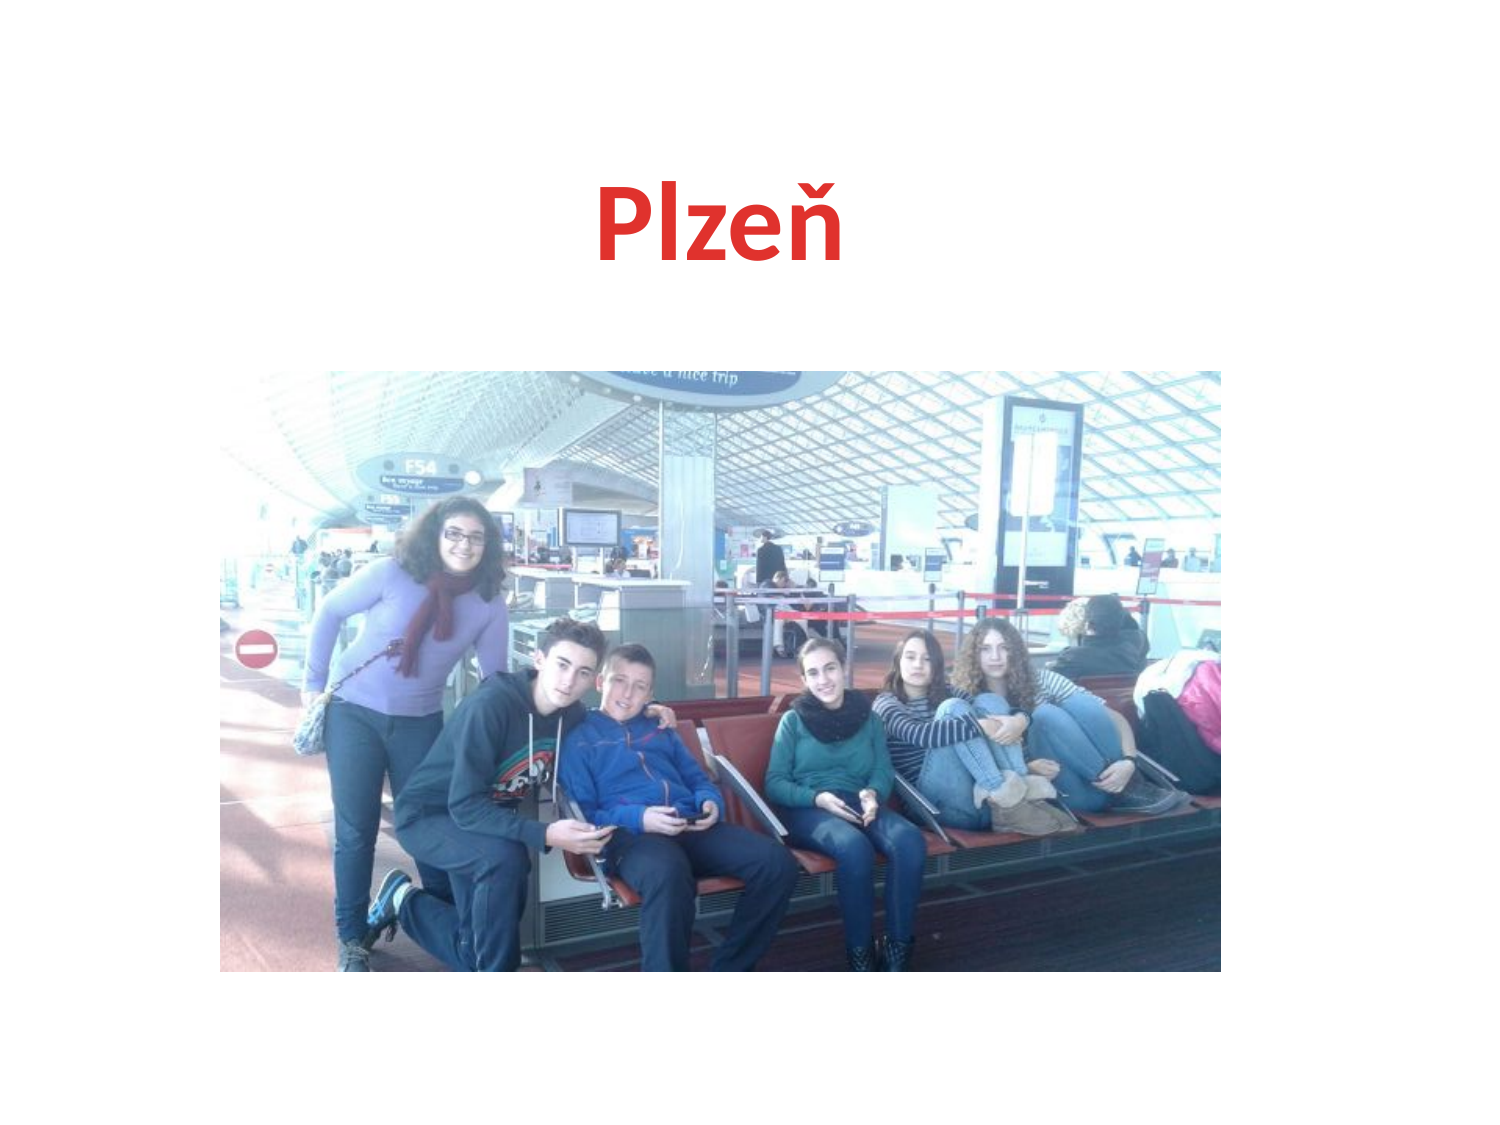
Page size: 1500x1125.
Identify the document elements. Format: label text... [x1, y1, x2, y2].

text_box Plzeň [383, 140, 1058, 290]
title [112, 66, 1388, 308]
picture [220, 370, 1221, 972]
